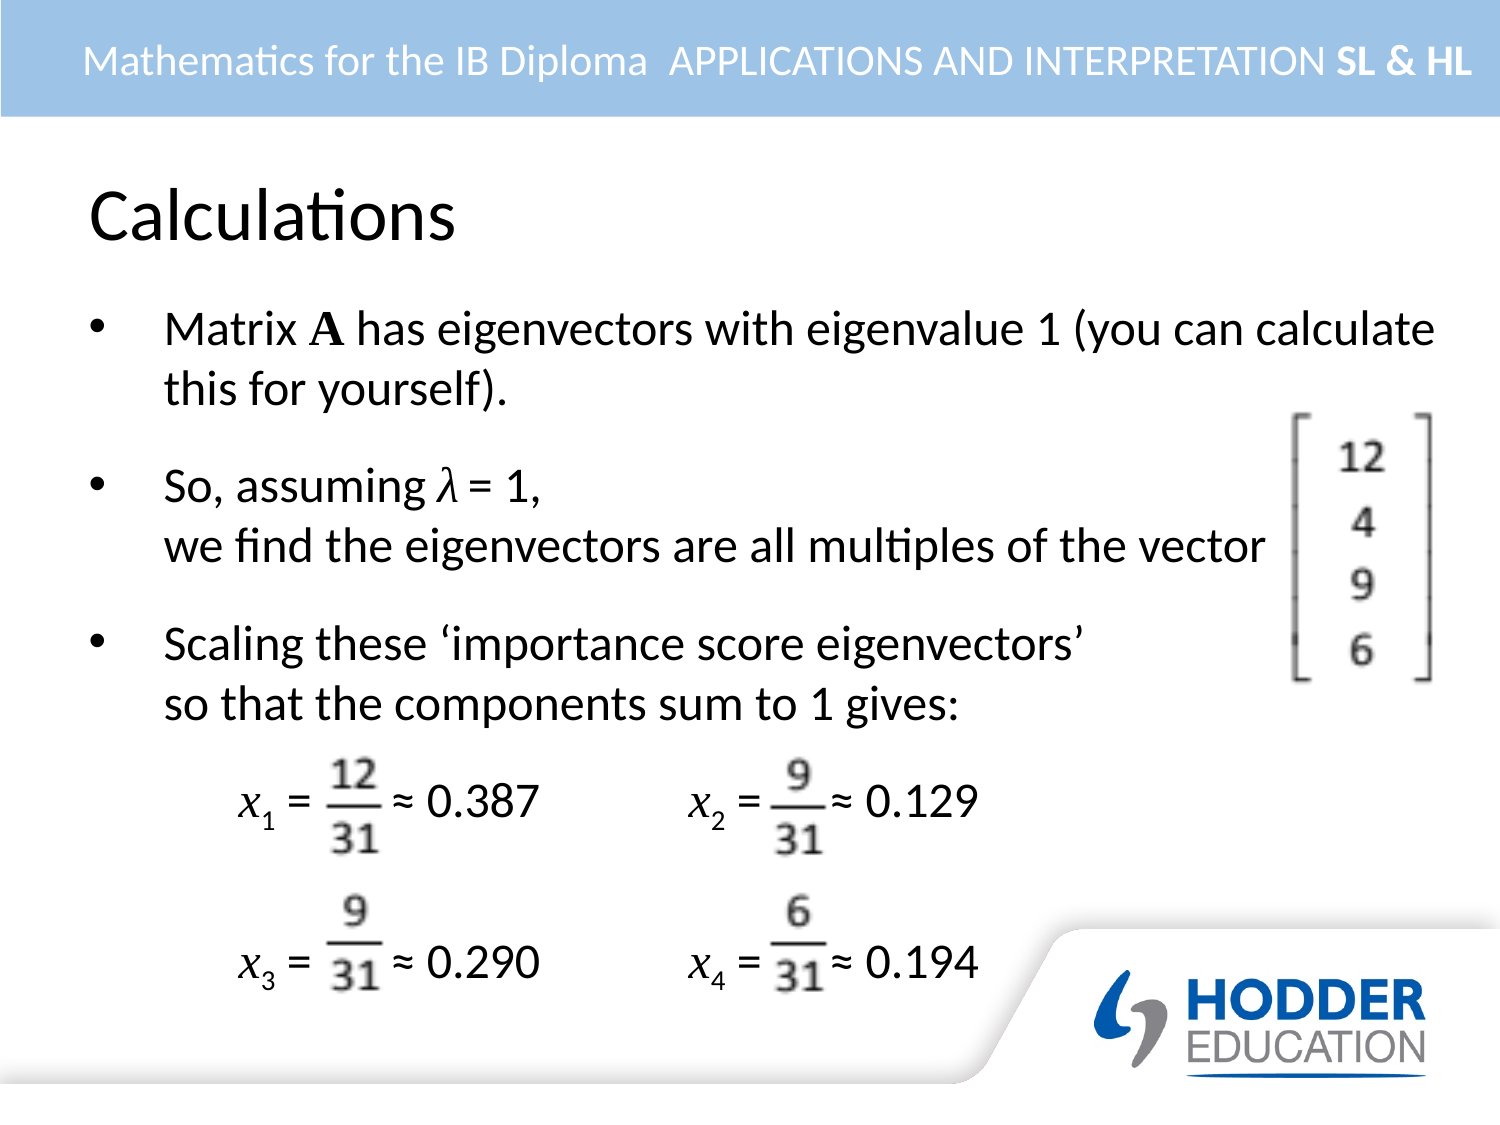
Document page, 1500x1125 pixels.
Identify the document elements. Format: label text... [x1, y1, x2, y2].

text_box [1286, 404, 1440, 686]
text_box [765, 739, 831, 862]
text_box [0, 893, 1500, 1125]
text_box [321, 738, 387, 861]
text_box Calculations [74, 147, 1369, 265]
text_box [321, 875, 388, 998]
text_box Matrix A has eigenvectors with eigenvalue 1 (you can calculate this for yourself). So, assuming λ = 1, we find the eigenvectors are all multiples of the vector Scaling these ‘importance score eigenvectors’ so that the components sum to 1 gives: x1 = ≈ 0.387 x2 = ≈ 0.129 x3 = ≈ 0.290 x4 = ≈ 0.194 [88, 295, 1439, 893]
text_box Mathematics for the IB Diploma APPLICATIONS AND INTERPRETATION SL & HL [0, 0, 1500, 118]
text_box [765, 875, 832, 999]
